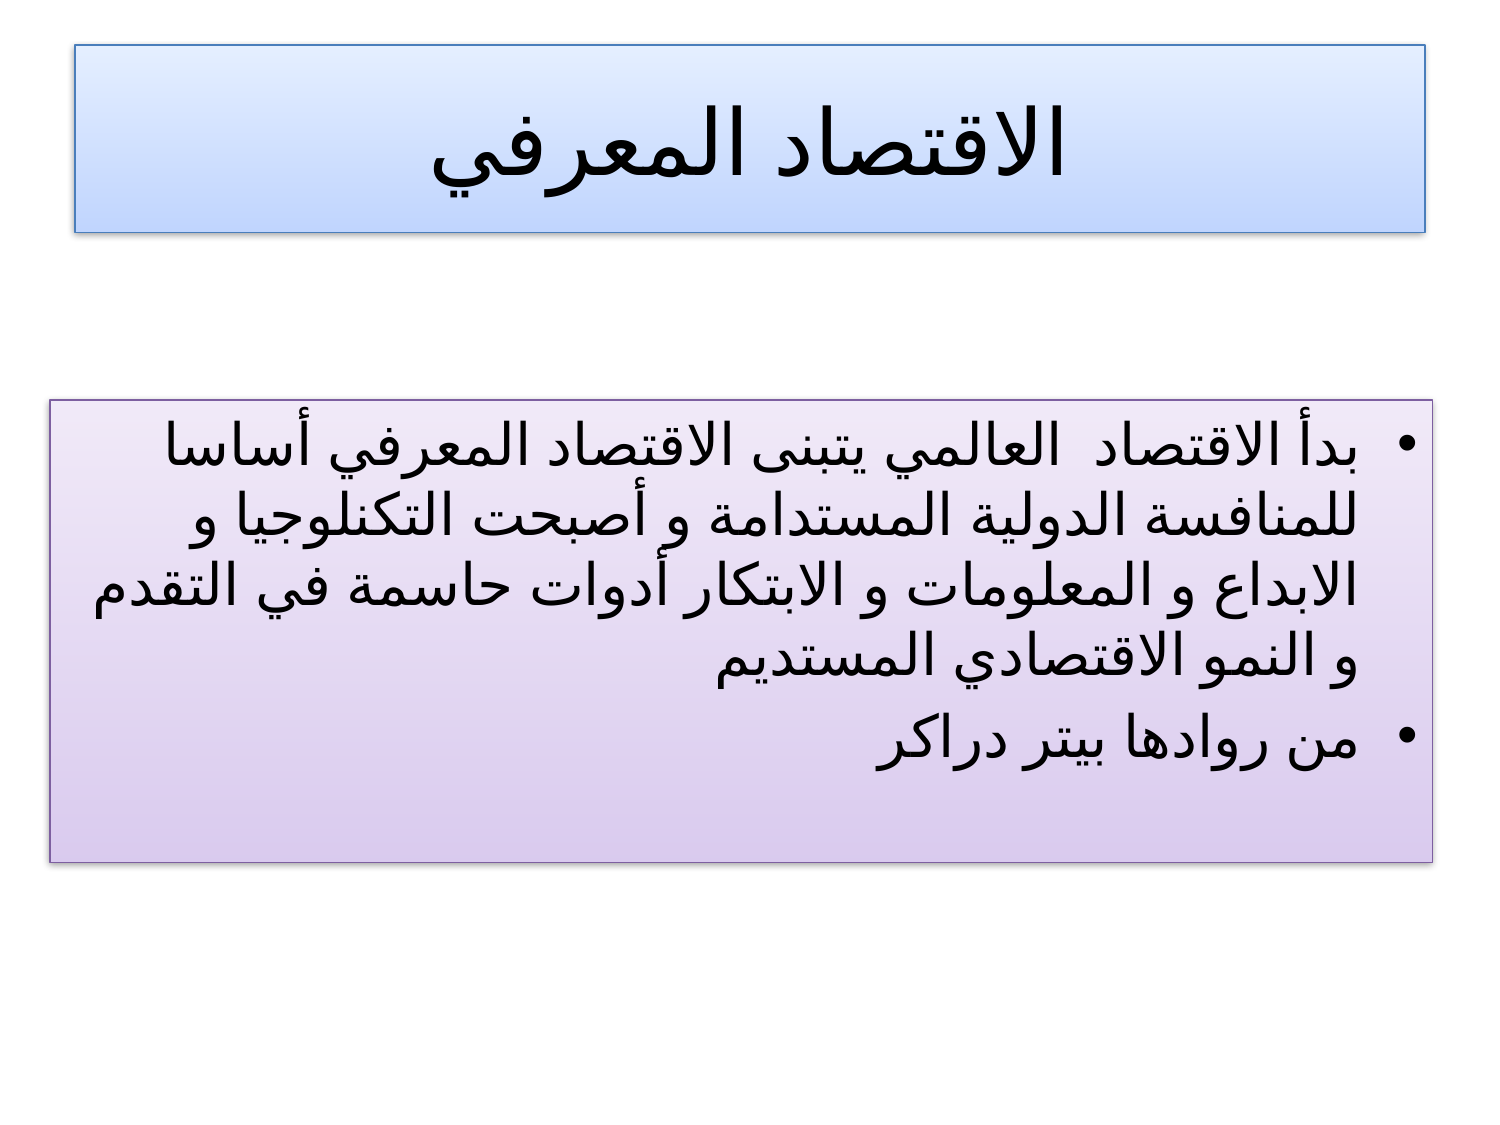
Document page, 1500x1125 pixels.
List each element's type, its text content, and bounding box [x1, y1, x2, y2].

title الاقتصاد المعرفي [74, 44, 1426, 233]
list بدأ الاقتصاد العالمي يتبنى الاقتصاد المعرفي أساسا للمنافسة الدولية المستدامة و أصبحت التكنلوجيا و الابداع و المعلومات و الابتكار أدوات حاسمة في التقدم و النمو الاقتصادي المستديم من روادها بيتر دراكر [49, 399, 1433, 863]
